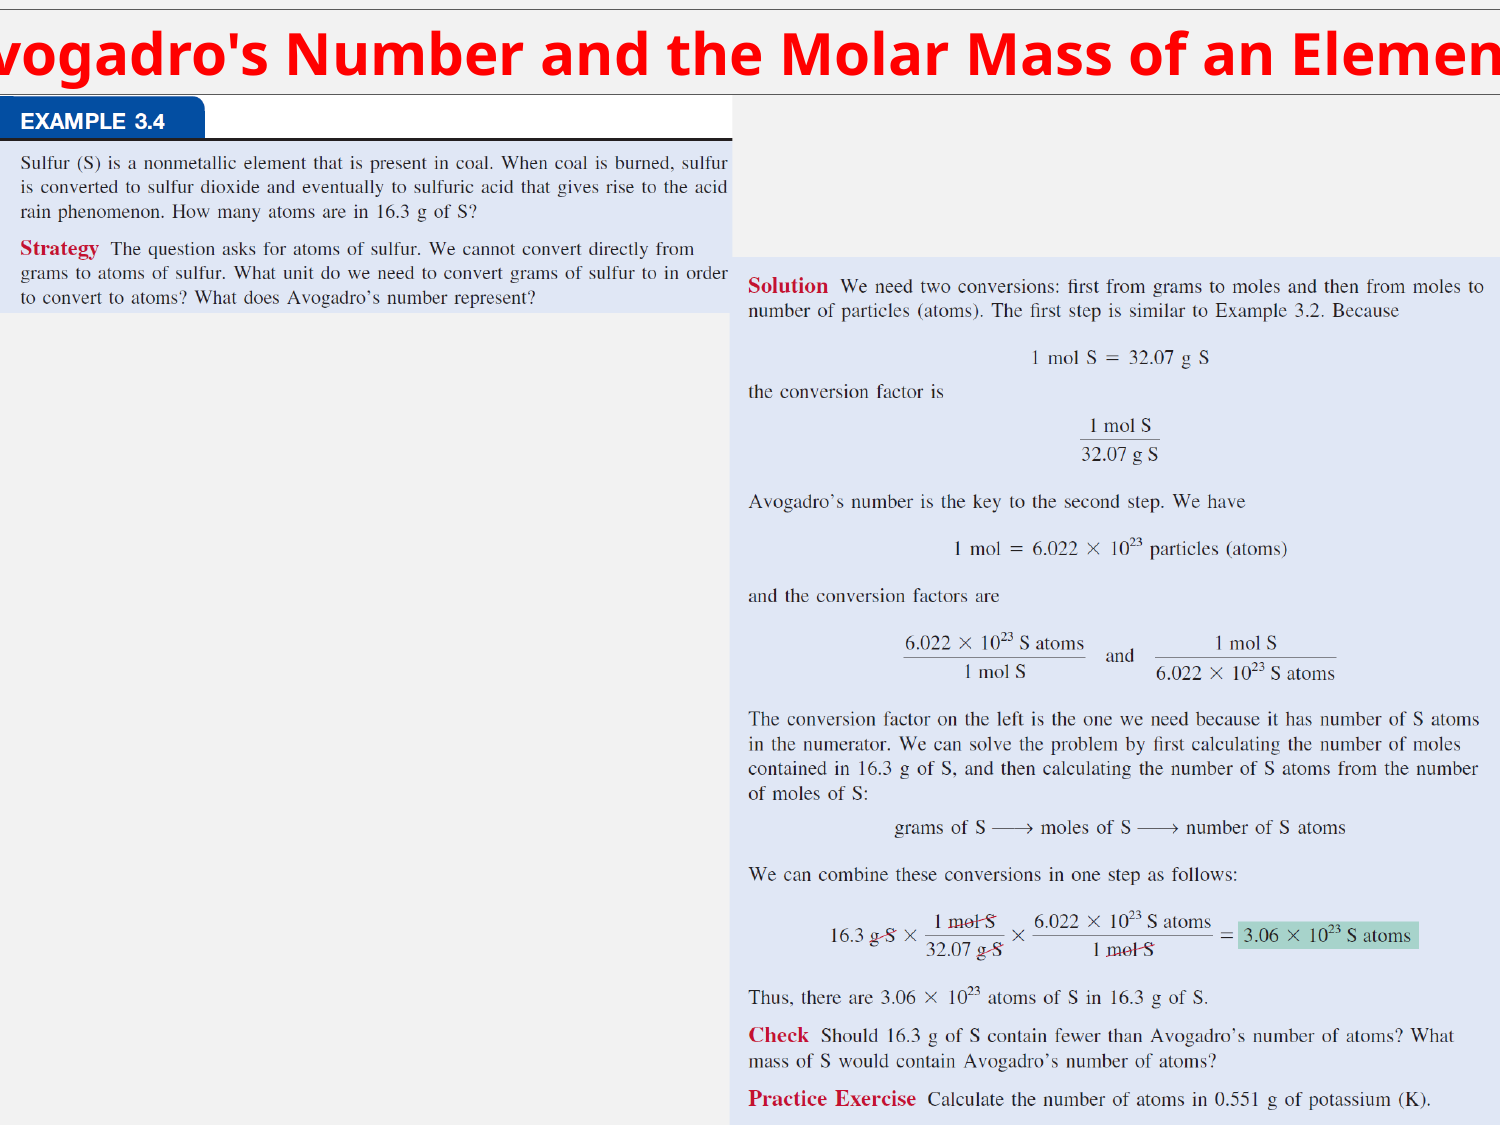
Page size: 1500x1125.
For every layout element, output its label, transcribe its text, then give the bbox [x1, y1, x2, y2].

text_box Avogadro's Number and the Molar Mass of an Element [0, 9, 1500, 95]
picture [0, 95, 1500, 1125]
